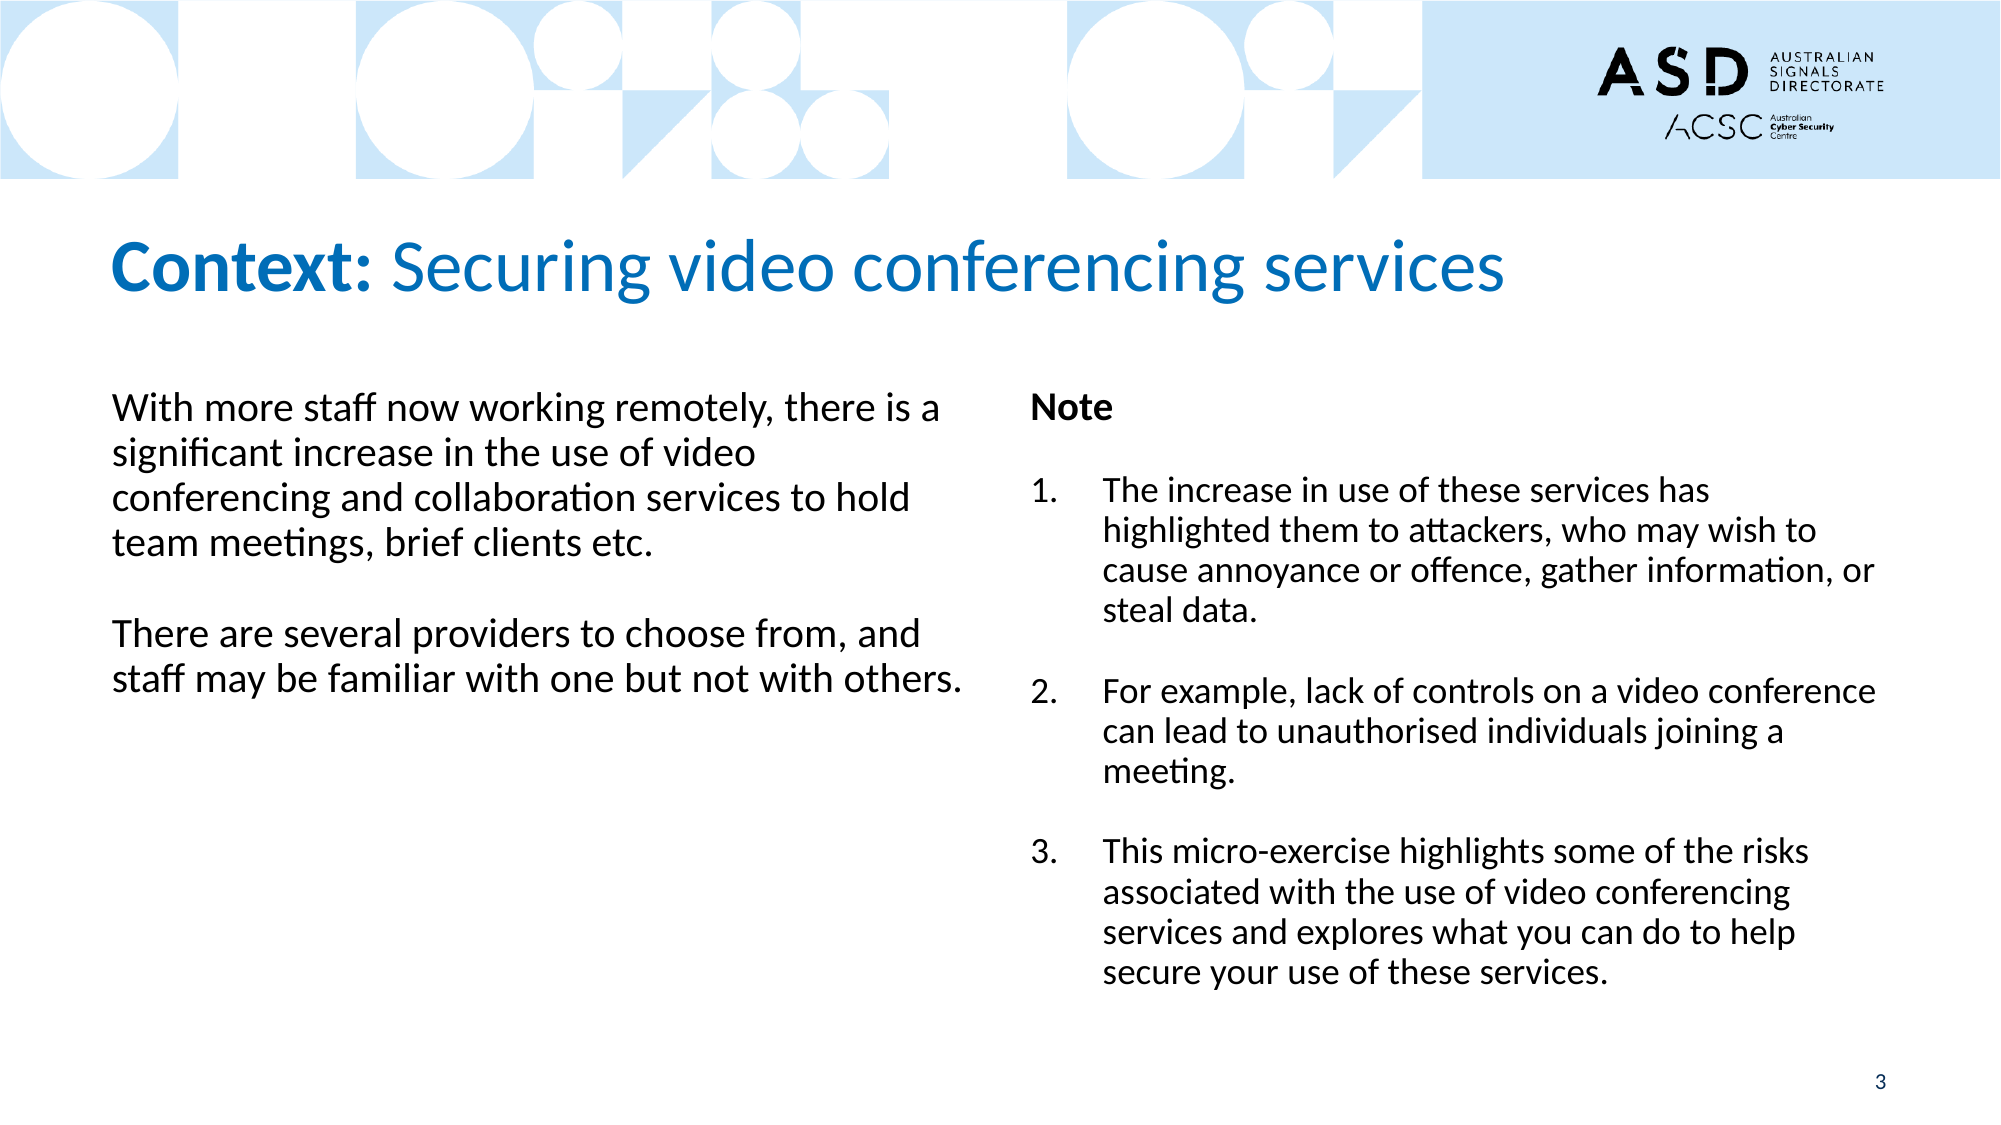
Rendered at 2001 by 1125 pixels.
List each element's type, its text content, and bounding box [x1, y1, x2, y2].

title Context: Securing video conferencing services [96, 207, 1902, 328]
list Note The increase in use of these services has highlighted them to attackers, who may wish to cause annoyance or offence, gather information, or steal data. For example, lack of controls on a video conference can lead to unauthorised individuals joining a meeting. This micro-exercise highlights some of the risks associated with the use of video conferencing services and explores what you can do to help secure your use of these services. [1015, 378, 1902, 1007]
picture [0, 0, 2001, 179]
slide_number 3 [1799, 1050, 1902, 1111]
list With more staff now working remotely, there is a significant increase in the use of video conferencing and collaboration services to hold team meetings, brief clients etc. There are several providers to choose from, and staff may be familiar with one but not with others. [96, 378, 983, 1007]
